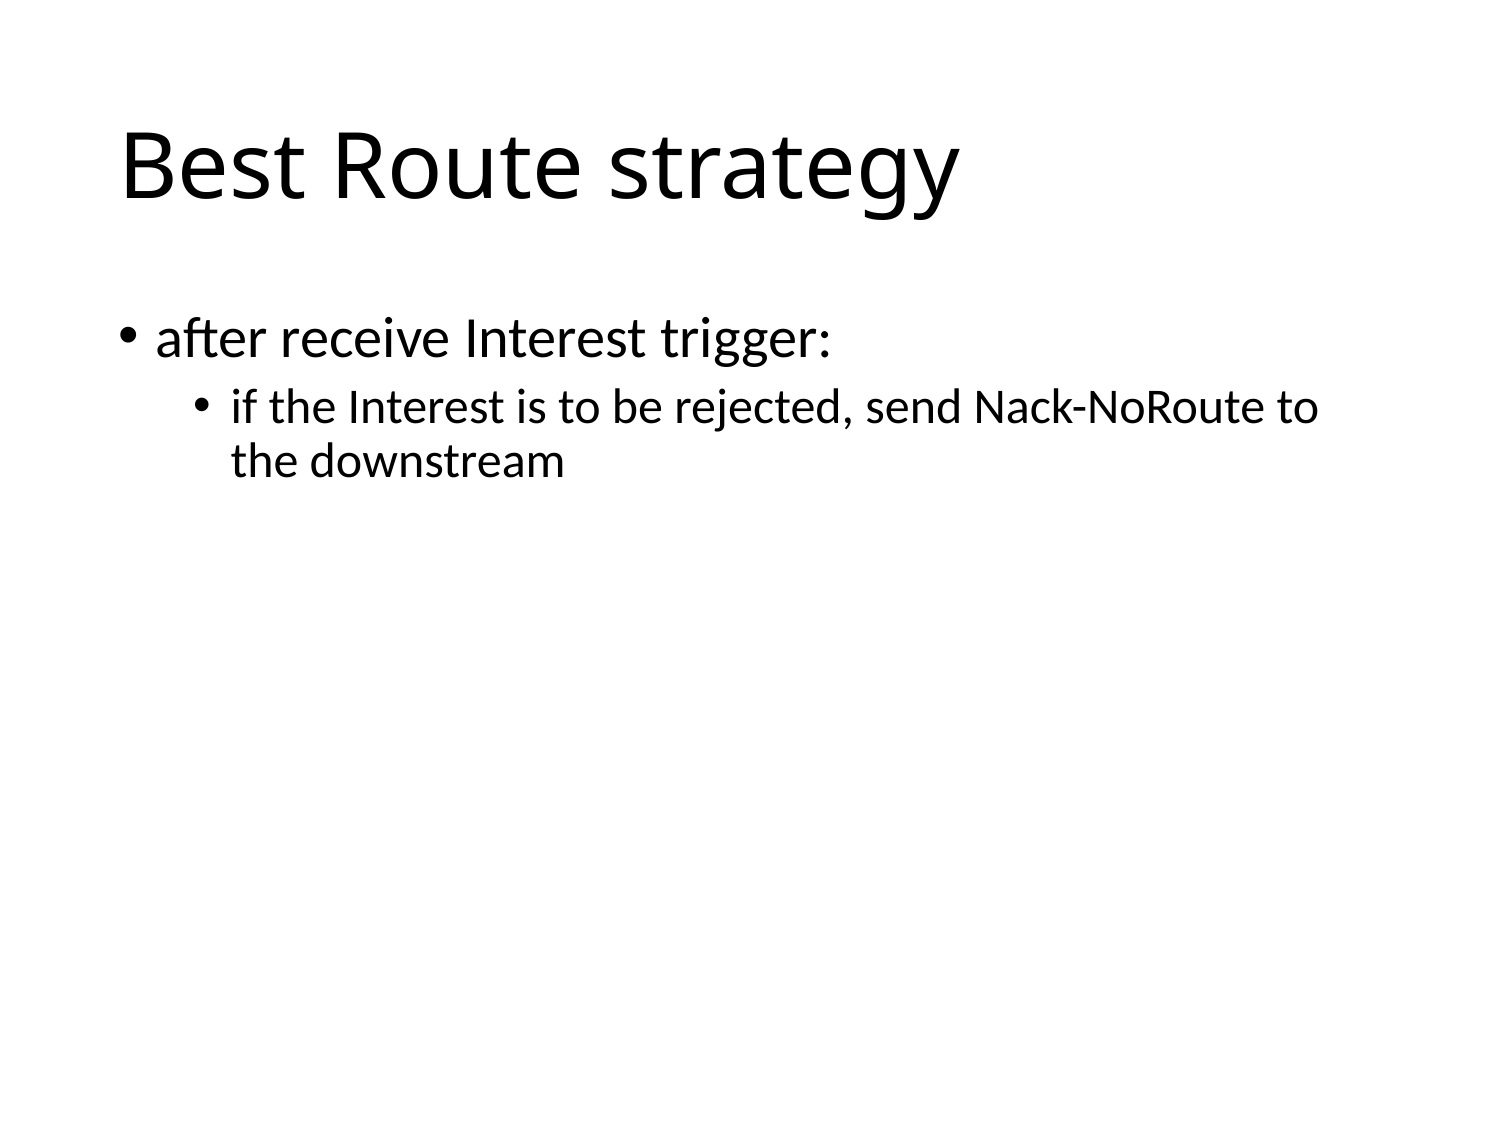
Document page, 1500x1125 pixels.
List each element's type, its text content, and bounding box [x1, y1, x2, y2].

title Best Route strategy [103, 59, 1397, 278]
list after receive Interest trigger: if the Interest is to be rejected, send Nack-NoRoute to the downstream [103, 299, 1397, 1014]
